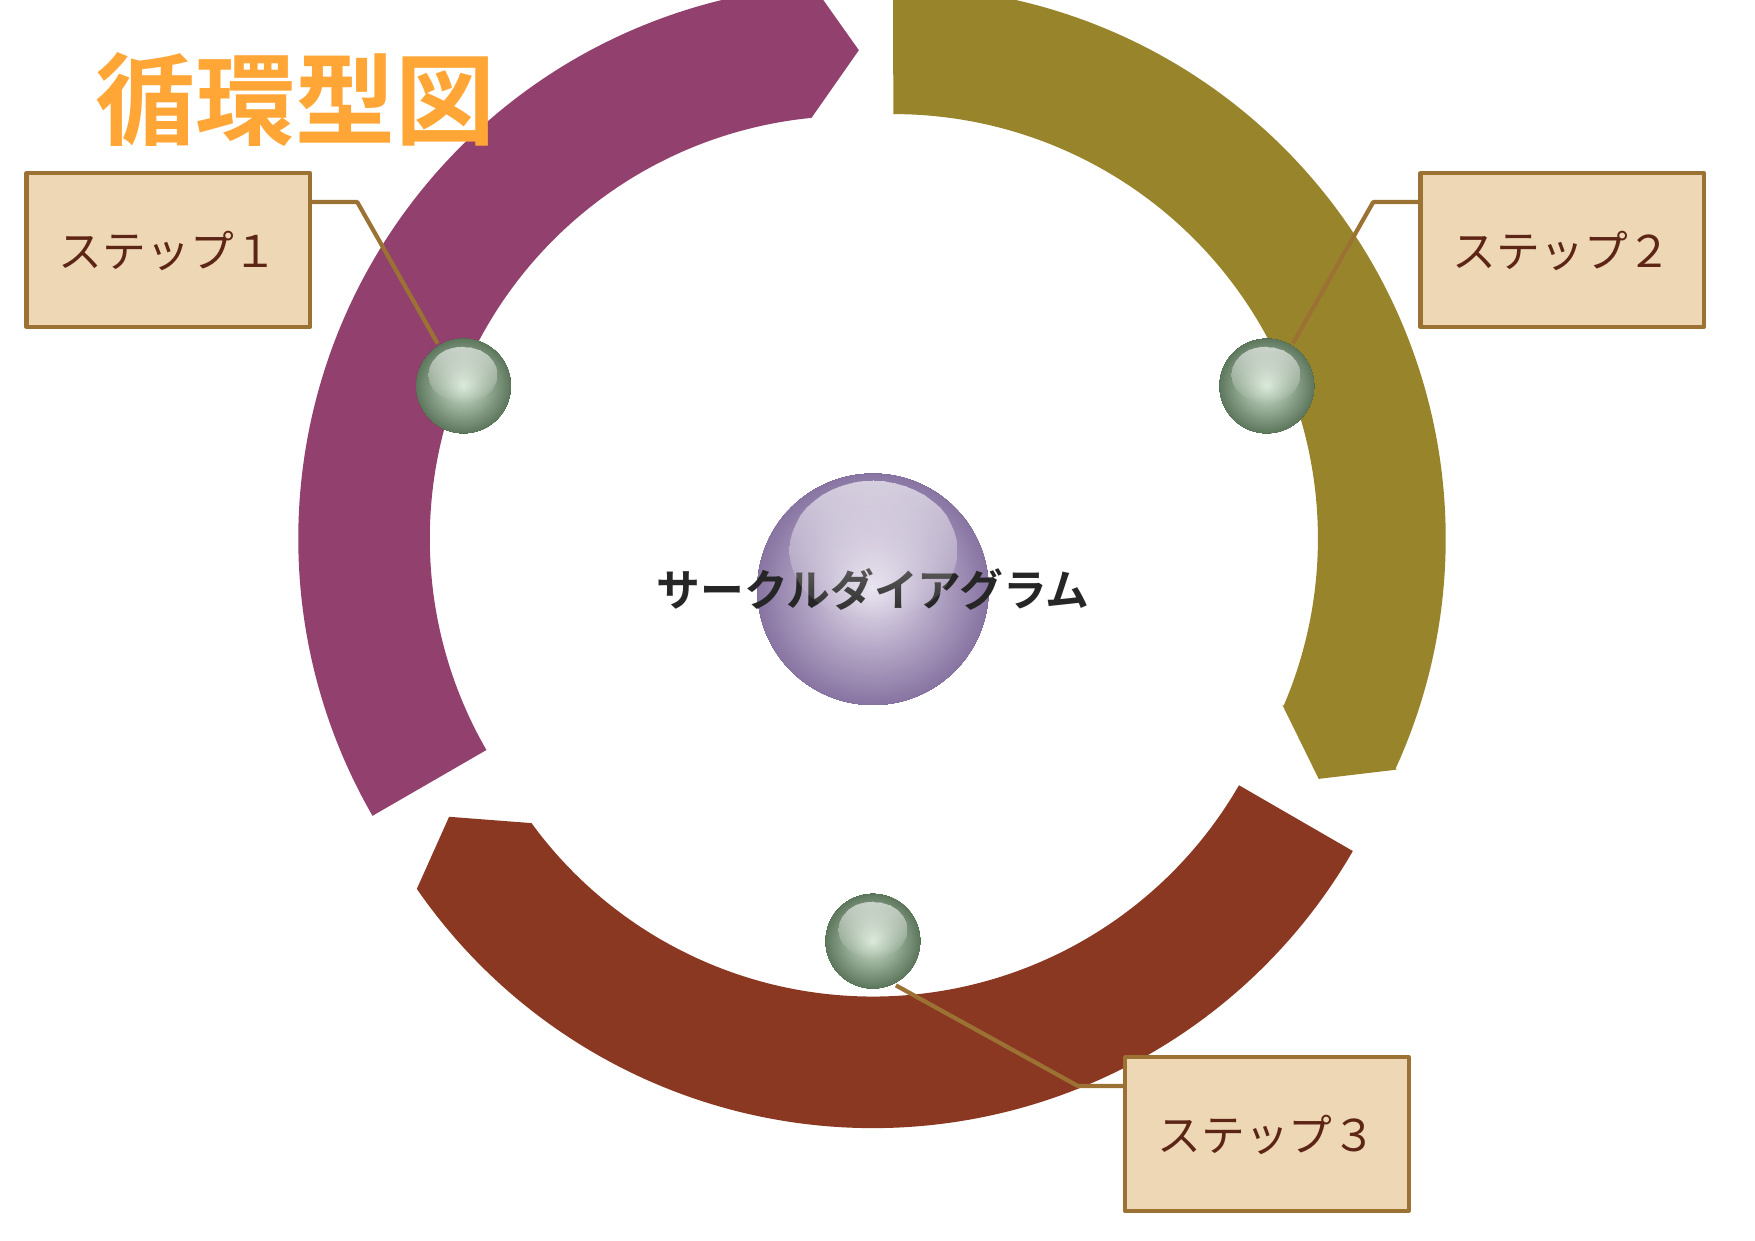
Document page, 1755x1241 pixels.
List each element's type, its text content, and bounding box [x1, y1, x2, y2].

text_box ステップ１ [24, 171, 292, 329]
text_box ステップ２ [1451, 171, 1706, 329]
text_box ステップ３ [1123, 1137, 1411, 1213]
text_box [297, 0, 1448, 1129]
text_box 循環型図 [80, 29, 292, 165]
